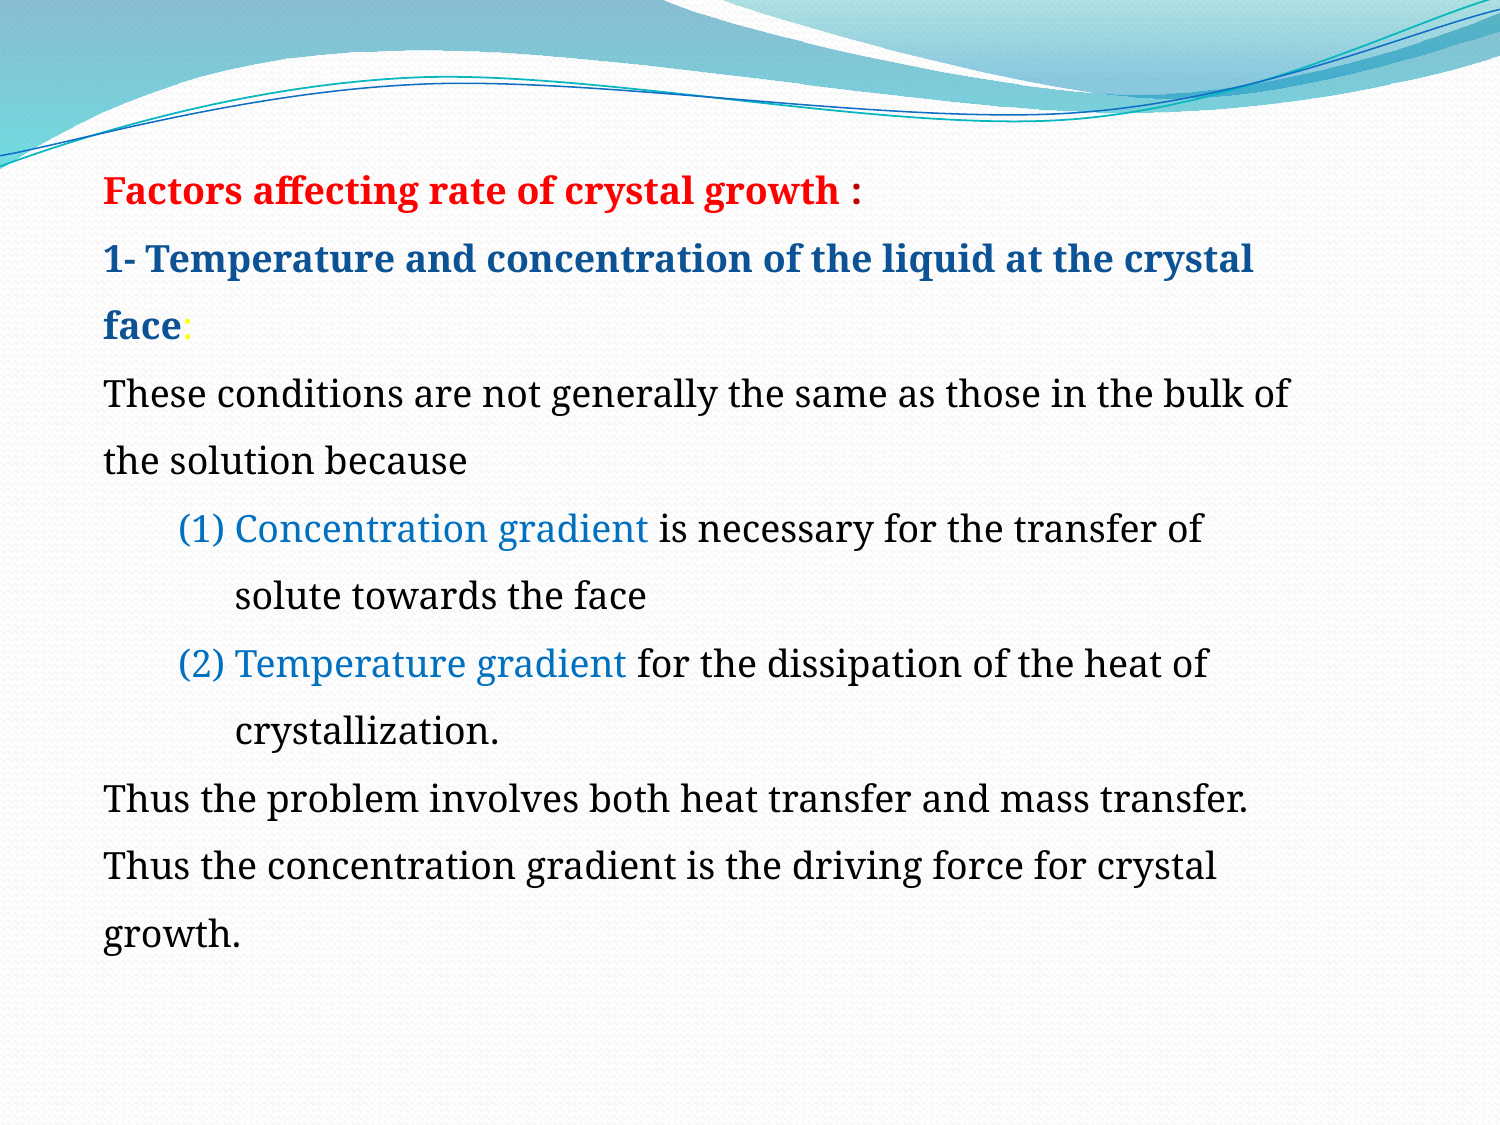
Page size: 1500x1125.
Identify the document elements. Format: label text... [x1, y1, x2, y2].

text_box Factors affecting rate of crystal growth : 1- Temperature and concentration of the liquid at the crystal face: These conditions are not generally the same as those in the bulk of the solution because Concentration gradient is necessary for the transfer of solute towards the face Temperature gradient for the dissipation of the heat of crystallization. Thus the problem involves both heat transfer and mass transfer. Thus the concentration gradient is the driving force for crystal growth. [88, 137, 1317, 1030]
